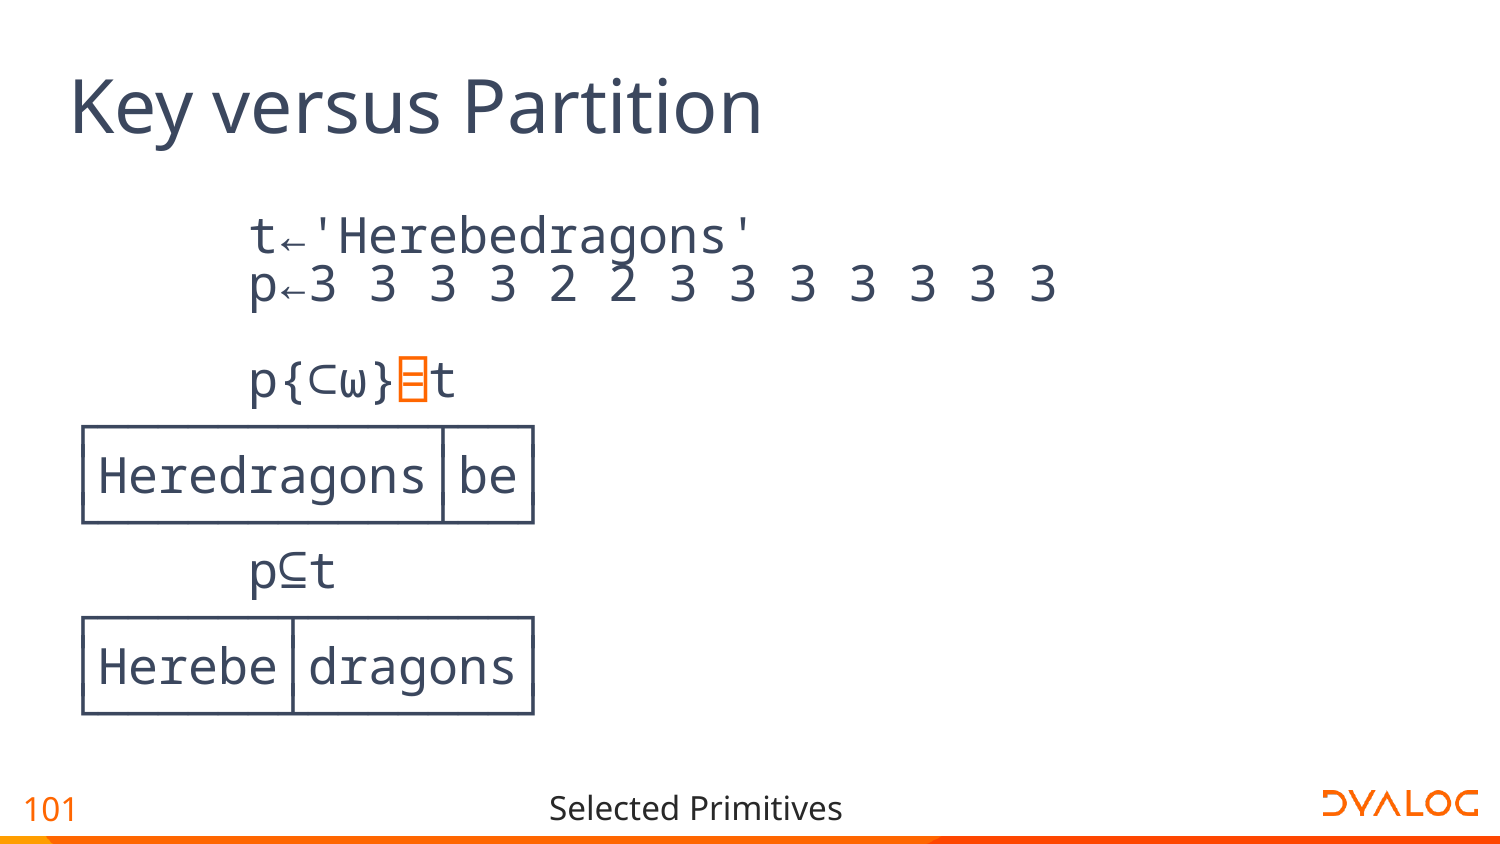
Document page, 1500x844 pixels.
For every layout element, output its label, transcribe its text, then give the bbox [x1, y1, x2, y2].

list t←'Herebedragons' p←3 3 3 3 2 2 3 3 3 3 3 3 3 p{⊂⍵}⌸t ┌───────────┬──┐ │Heredragons│be│ └───────────┴──┘ p⊆t ┌──────┬───────┐ │Herebe│dragons│ └──────┴───────┘ [53, 207, 1453, 740]
picture [1323, 790, 1478, 816]
picture [0, 836, 1500, 844]
title Key versus Partition [53, 43, 1453, 157]
